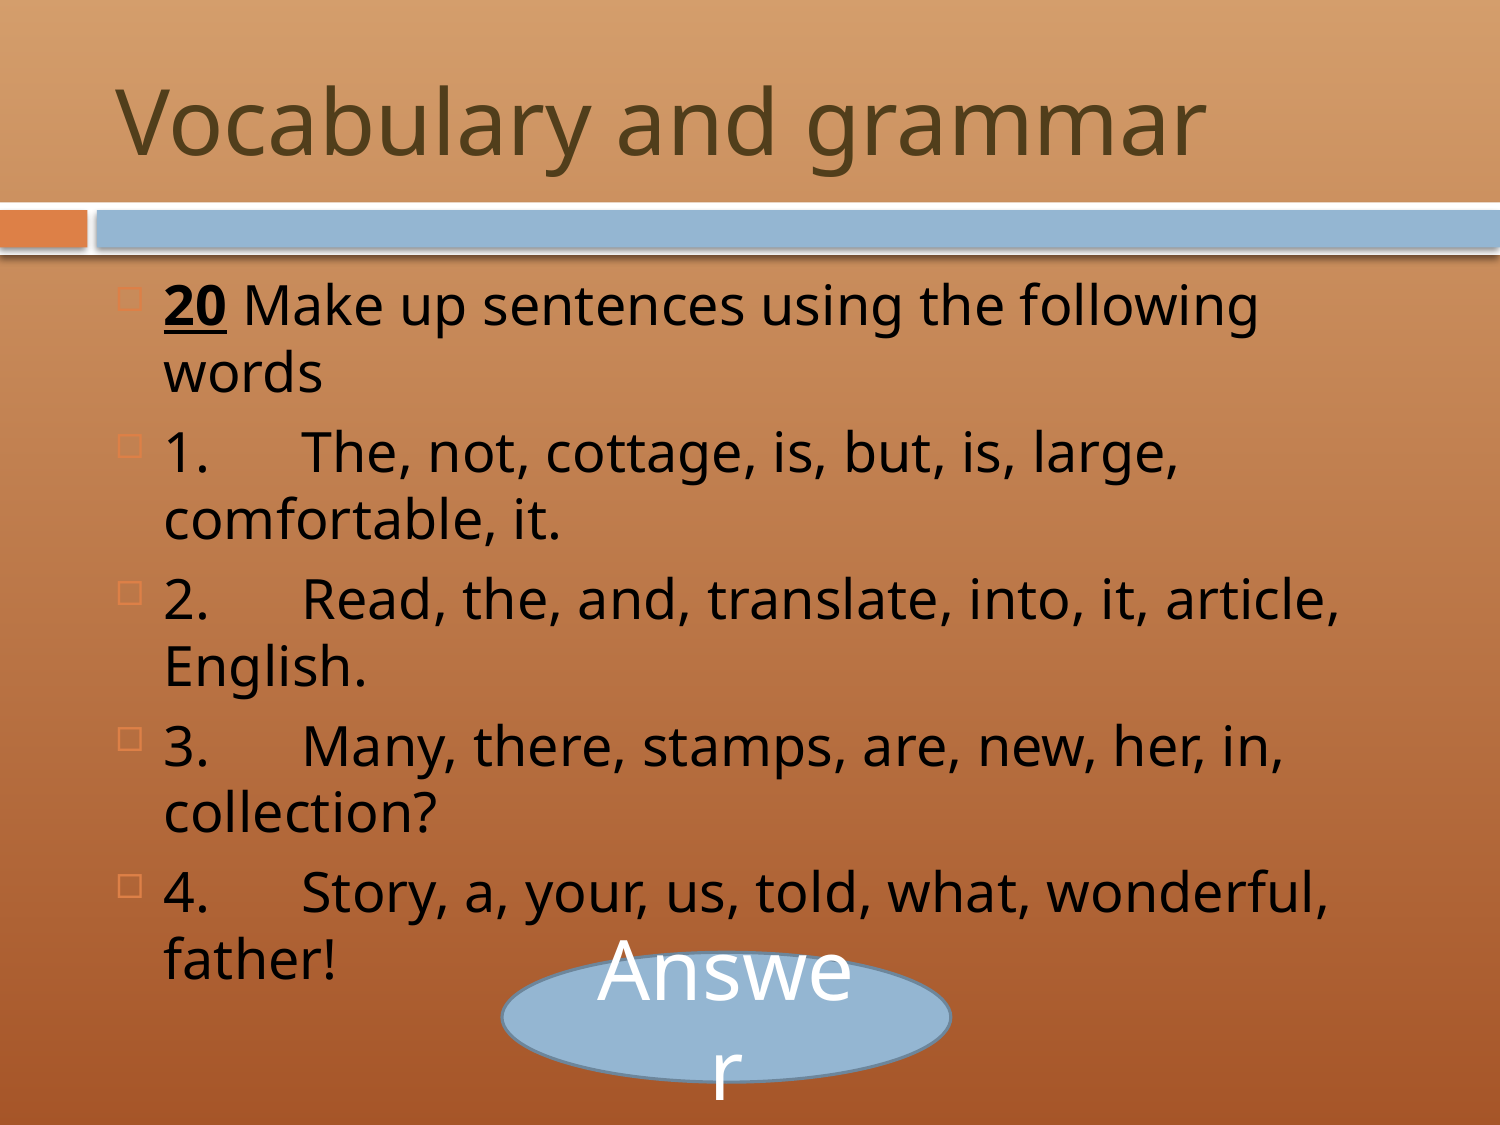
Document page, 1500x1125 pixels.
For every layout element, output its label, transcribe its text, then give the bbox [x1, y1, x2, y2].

title Vocabulary and grammar [100, 37, 1438, 200]
list 20 Make up sentences using the following words 1. The, not, cottage, is, but, is, large, comfortable, it. 2. Read, the, and, translate, into, it, article, English. 3. Many, there, stamps, are, new, her, in, collection? 4. Story, a, your, us, told, what, wonderful, father! [100, 262, 1438, 1000]
text_box Answer [500, 950, 953, 1084]
